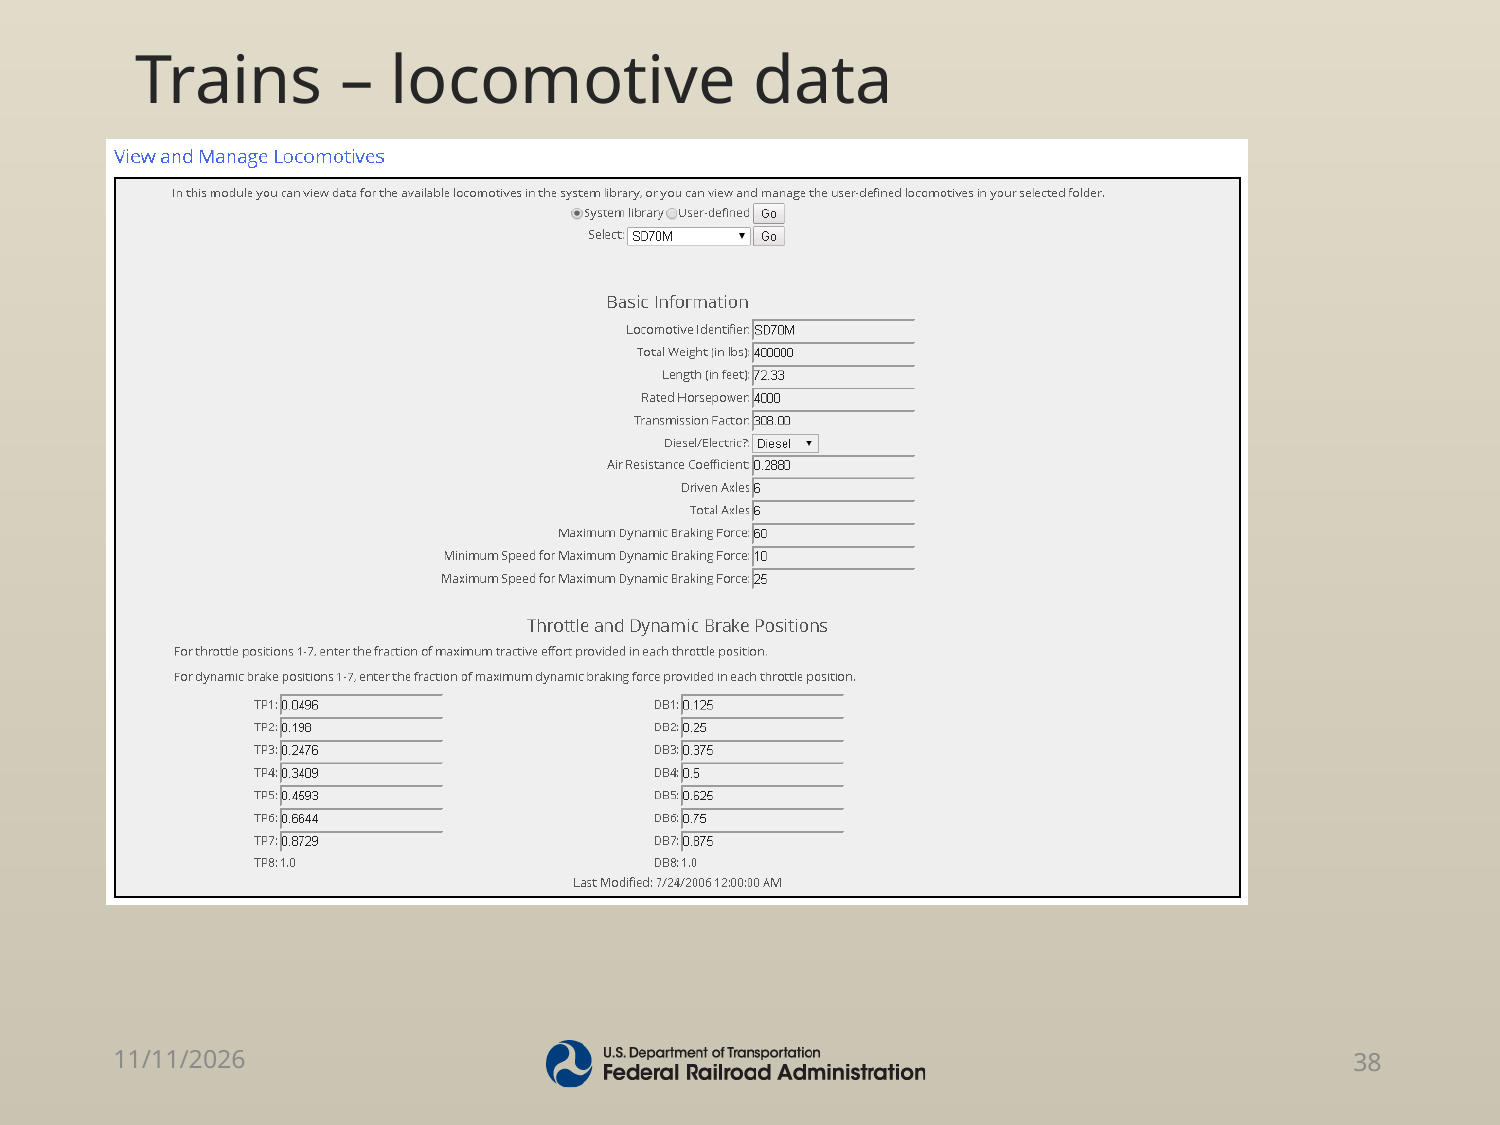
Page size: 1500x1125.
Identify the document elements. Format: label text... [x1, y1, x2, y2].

picture [106, 139, 1248, 905]
slide_number 38 [1059, 1033, 1397, 1094]
title Trains – locomotive data [120, 20, 1380, 145]
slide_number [98, 1030, 436, 1091]
picture [526, 1035, 926, 1088]
